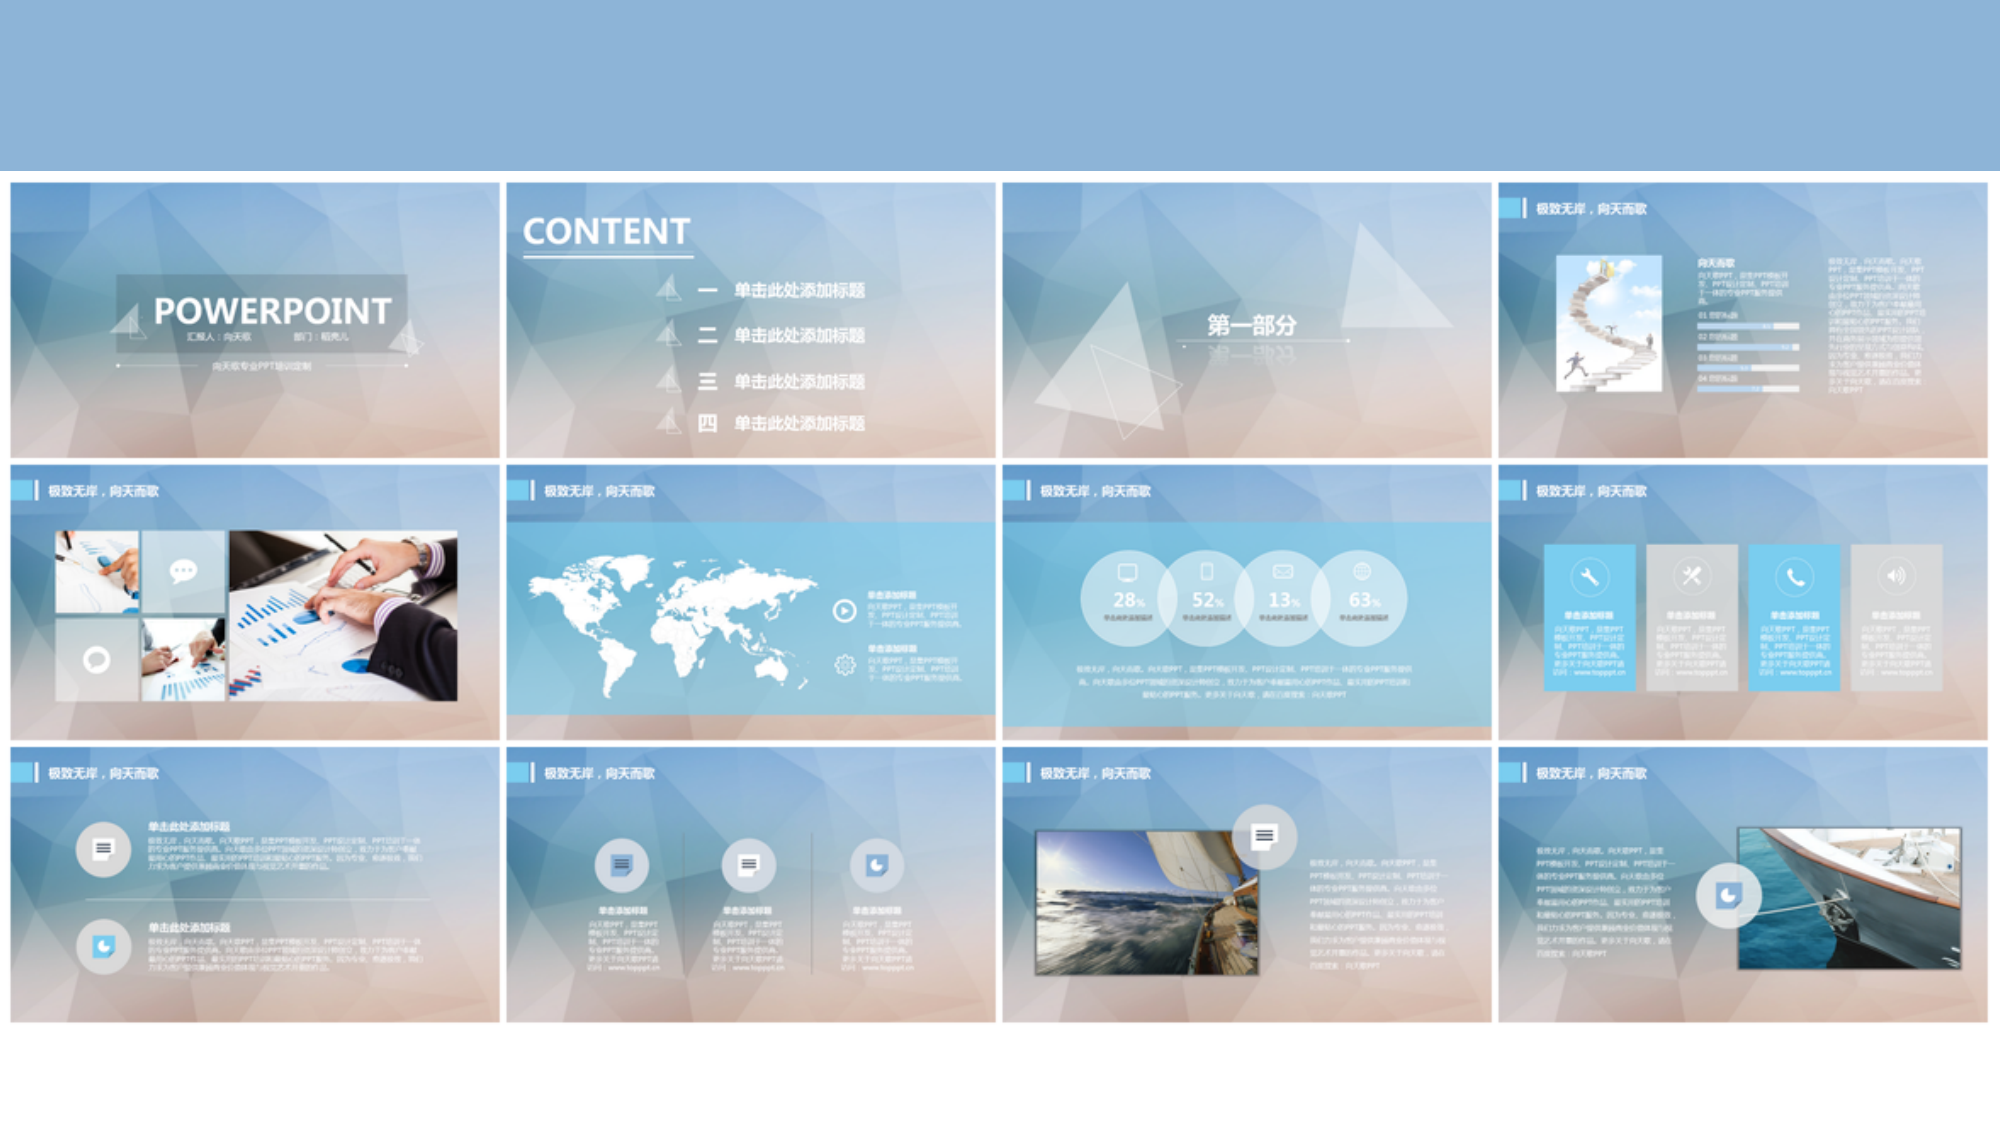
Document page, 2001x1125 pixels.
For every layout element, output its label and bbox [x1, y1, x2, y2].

text_box [0, 0, 2000, 171]
picture [0, 171, 2000, 1034]
